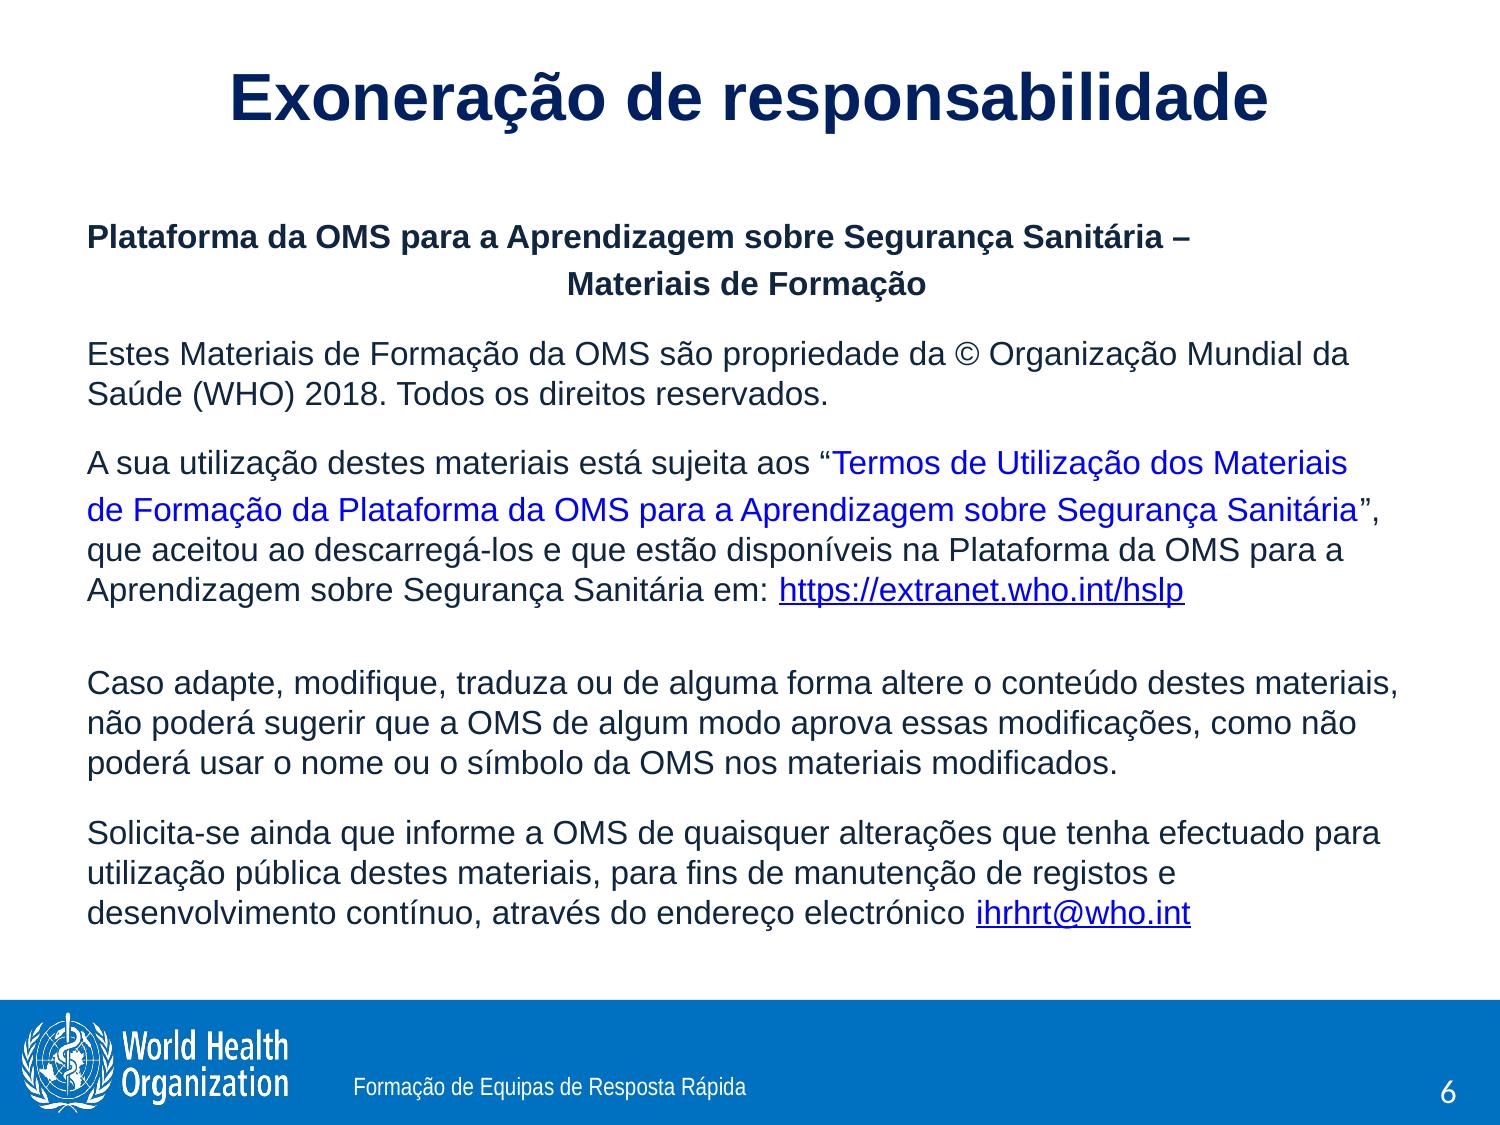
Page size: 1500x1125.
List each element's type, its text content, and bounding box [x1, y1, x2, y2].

text_box Exoneração de responsabilidade [74, 0, 1425, 188]
text_box Plataforma da OMS para a Aprendizagem sobre Segurança Sanitária – Materiais de Formação Estes Materiais de Formação da OMS são propriedade da © Organização Mundial da Saúde (WHO) 2018. Todos os direitos reservados. A sua utilização destes materiais está sujeita aos “Termos de Utilização dos Materiais de Formação da Plataforma da OMS para a Aprendizagem sobre Segurança Sanitária”, que aceitou ao descarregá-los e que estão disponíveis na Plataforma da OMS para a Aprendizagem sobre Segurança Sanitária em: https://extranet.who.int/hslp Caso adapte, modifique, traduza ou de alguma forma altere o conteúdo destes materiais, não poderá sugerir que a OMS de algum modo aprova essas modificações, como não poderá usar o nome ou o símbolo da OMS nos materiais modificados. Solicita-se ainda que informe a OMS de quaisquer alterações que tenha efectuado para utilização pública destes materiais, para fins de manutenção de registos e desenvolvimento contínuo, através do endereço electrónico ihrhrt@who.int [71, 208, 1422, 951]
picture [21, 1012, 288, 1113]
